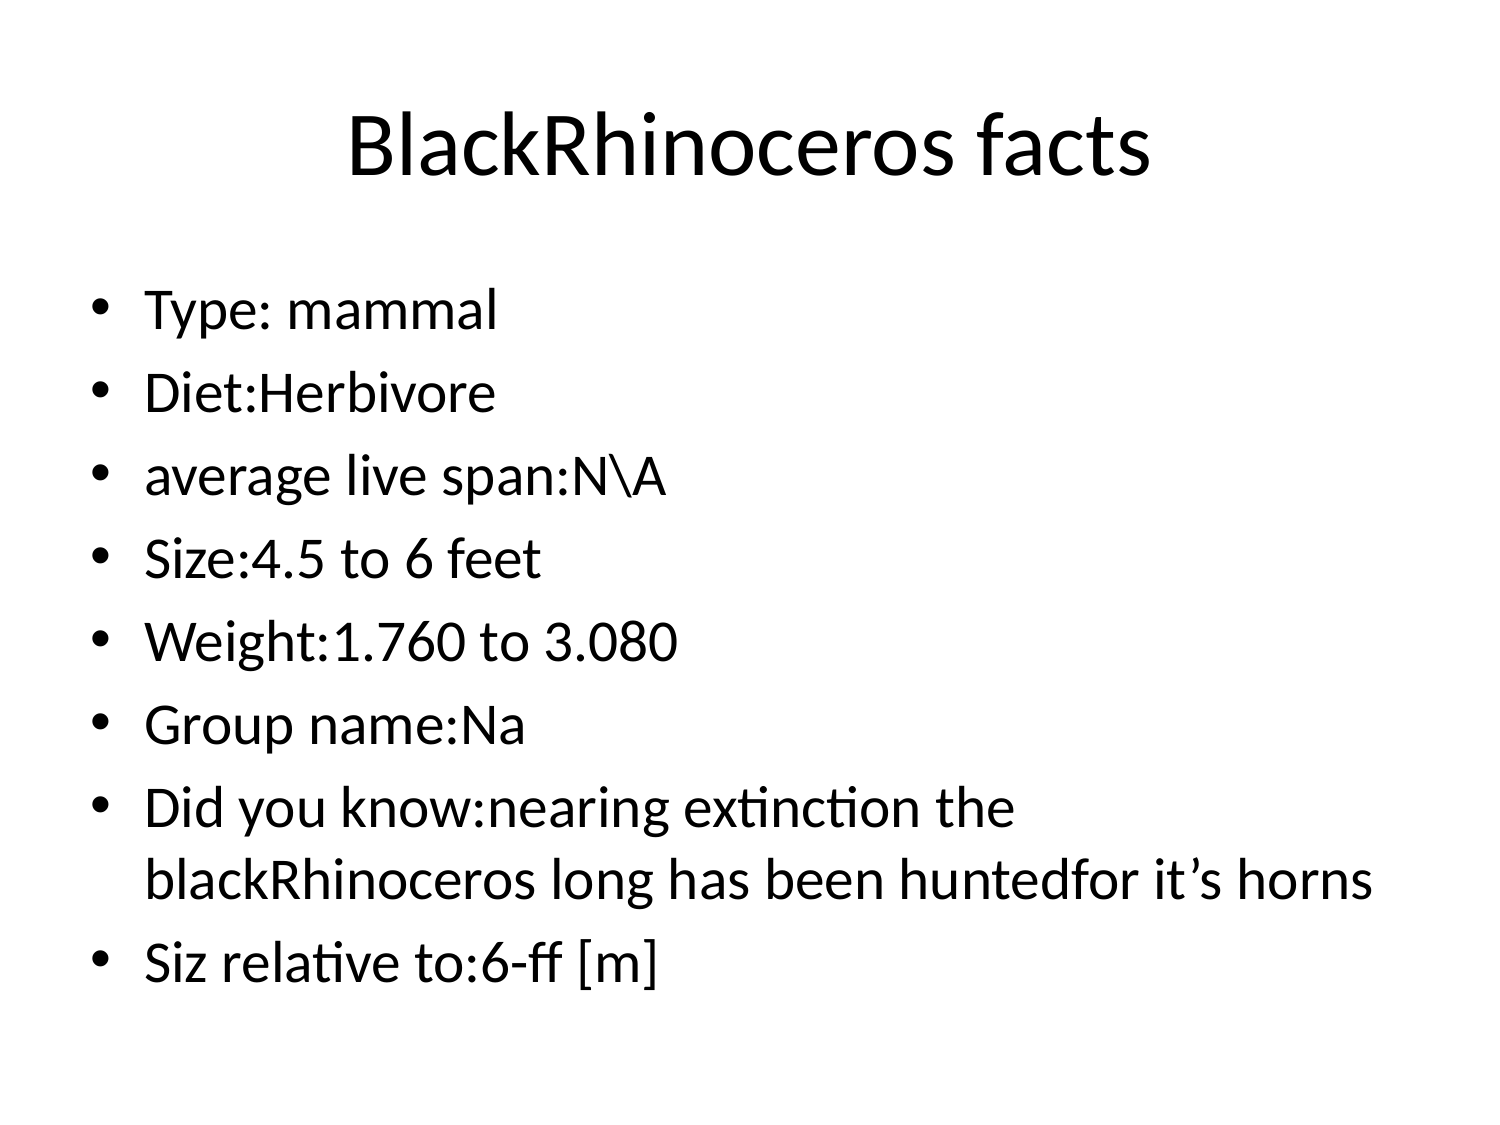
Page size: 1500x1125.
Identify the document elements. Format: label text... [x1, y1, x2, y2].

list Type: mammal Diet:Herbivore average live span:N\A Size:4.5 to 6 feet Weight:1.760 to 3.080 Group name:Na Did you know:nearing extinction the blackRhinoceros long has been huntedfor it’s horns Siz relative to:6-ff [m] [75, 262, 1425, 1005]
title BlackRhinoceros facts [75, 45, 1425, 233]
